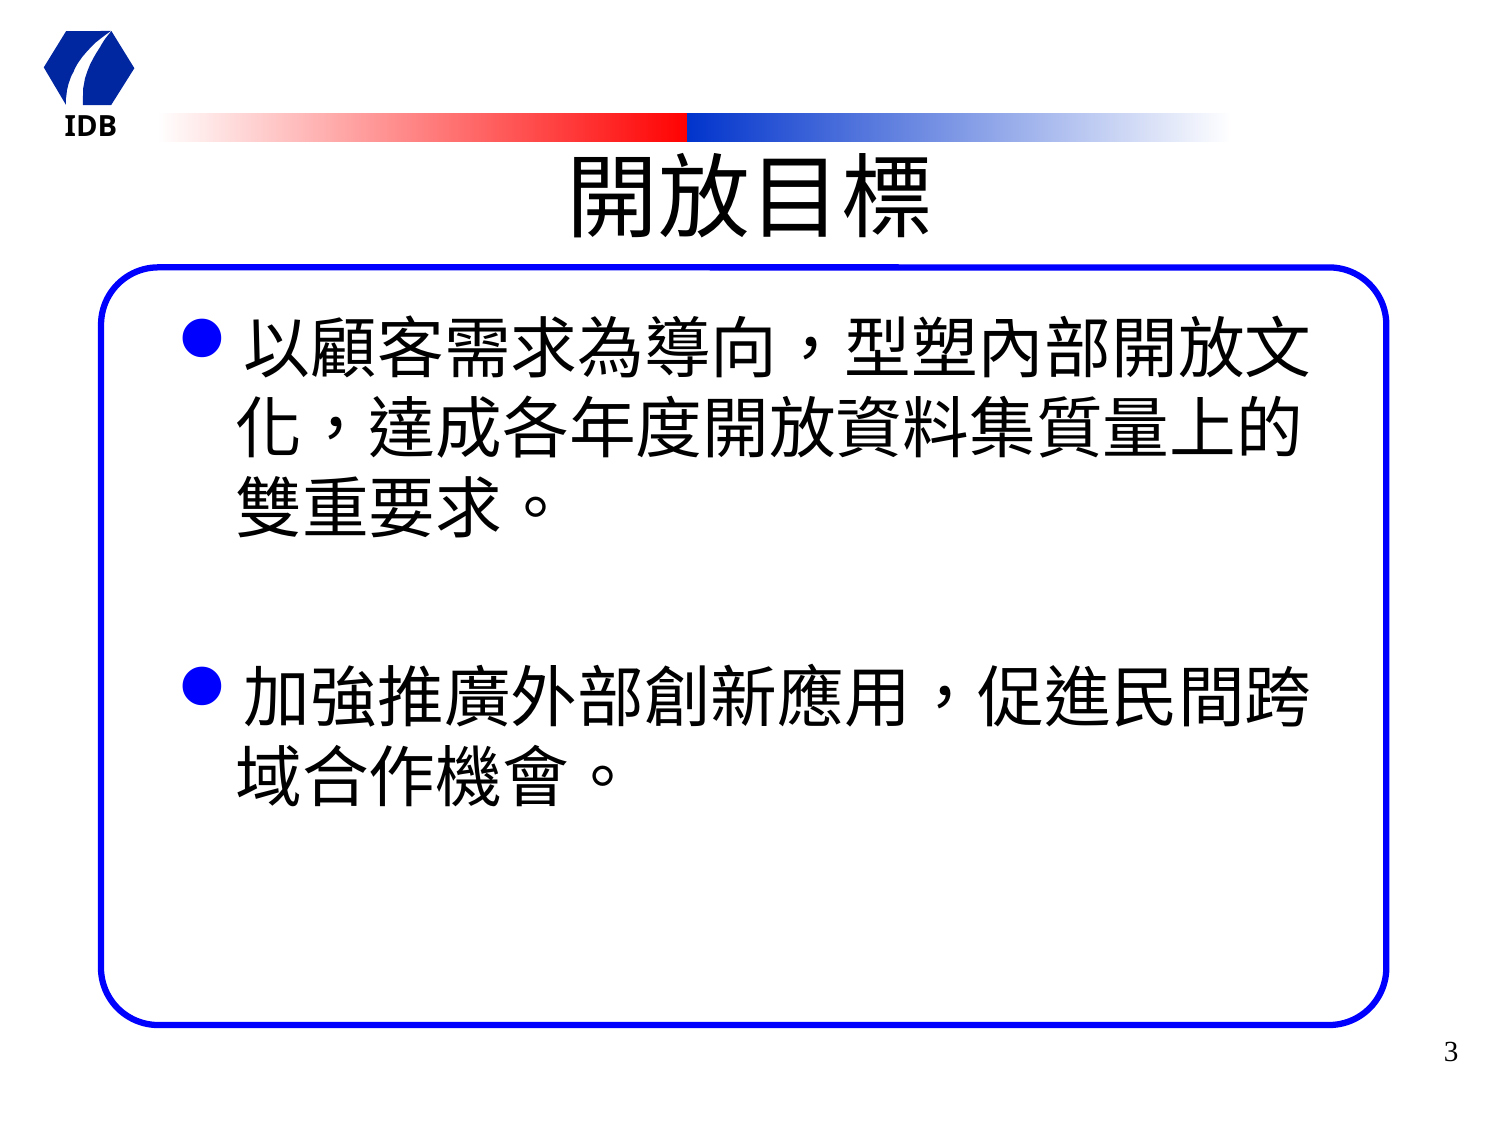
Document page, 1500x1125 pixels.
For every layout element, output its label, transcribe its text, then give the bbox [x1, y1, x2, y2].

text_box 以顧客需求為導向，型塑內部開放文化，達成各年度開放資料集質量上的雙重要求。 加強推廣外部創新應用，促進民間跨域合作機會。 [100, 267, 1387, 1026]
title 開放目標 [112, 99, 1388, 288]
slide_number 3 [1160, 1024, 1474, 1101]
